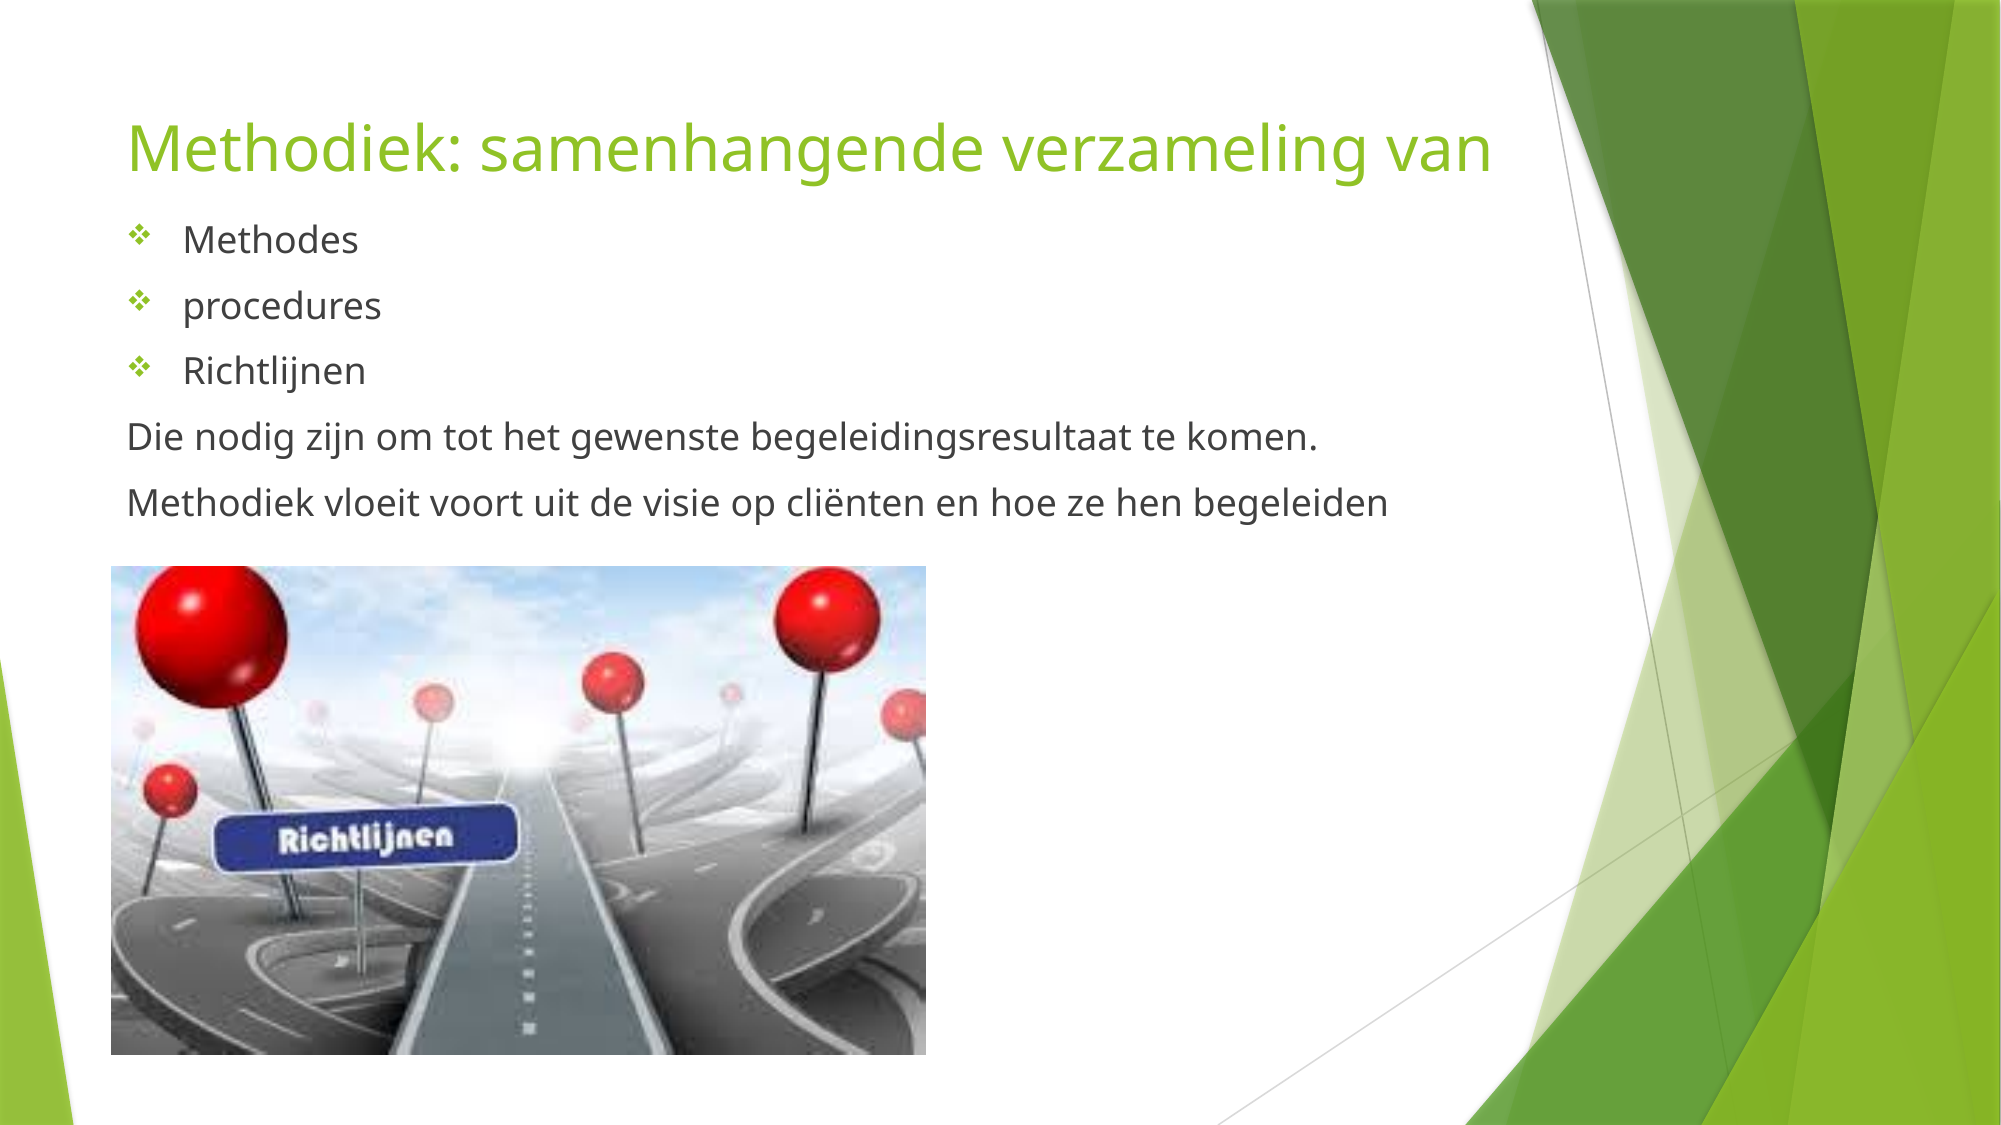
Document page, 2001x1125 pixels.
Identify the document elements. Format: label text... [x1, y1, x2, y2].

list Methodes procedures Richtlijnen Die nodig zijn om tot het gewenste begeleidingsresultaat te komen. Methodiek vloeit voort uit de visie op cliënten en hoe ze hen begeleiden [111, 208, 1522, 845]
picture [110, 565, 926, 1056]
title Methodiek: samenhangende verzameling van [111, 99, 1522, 208]
